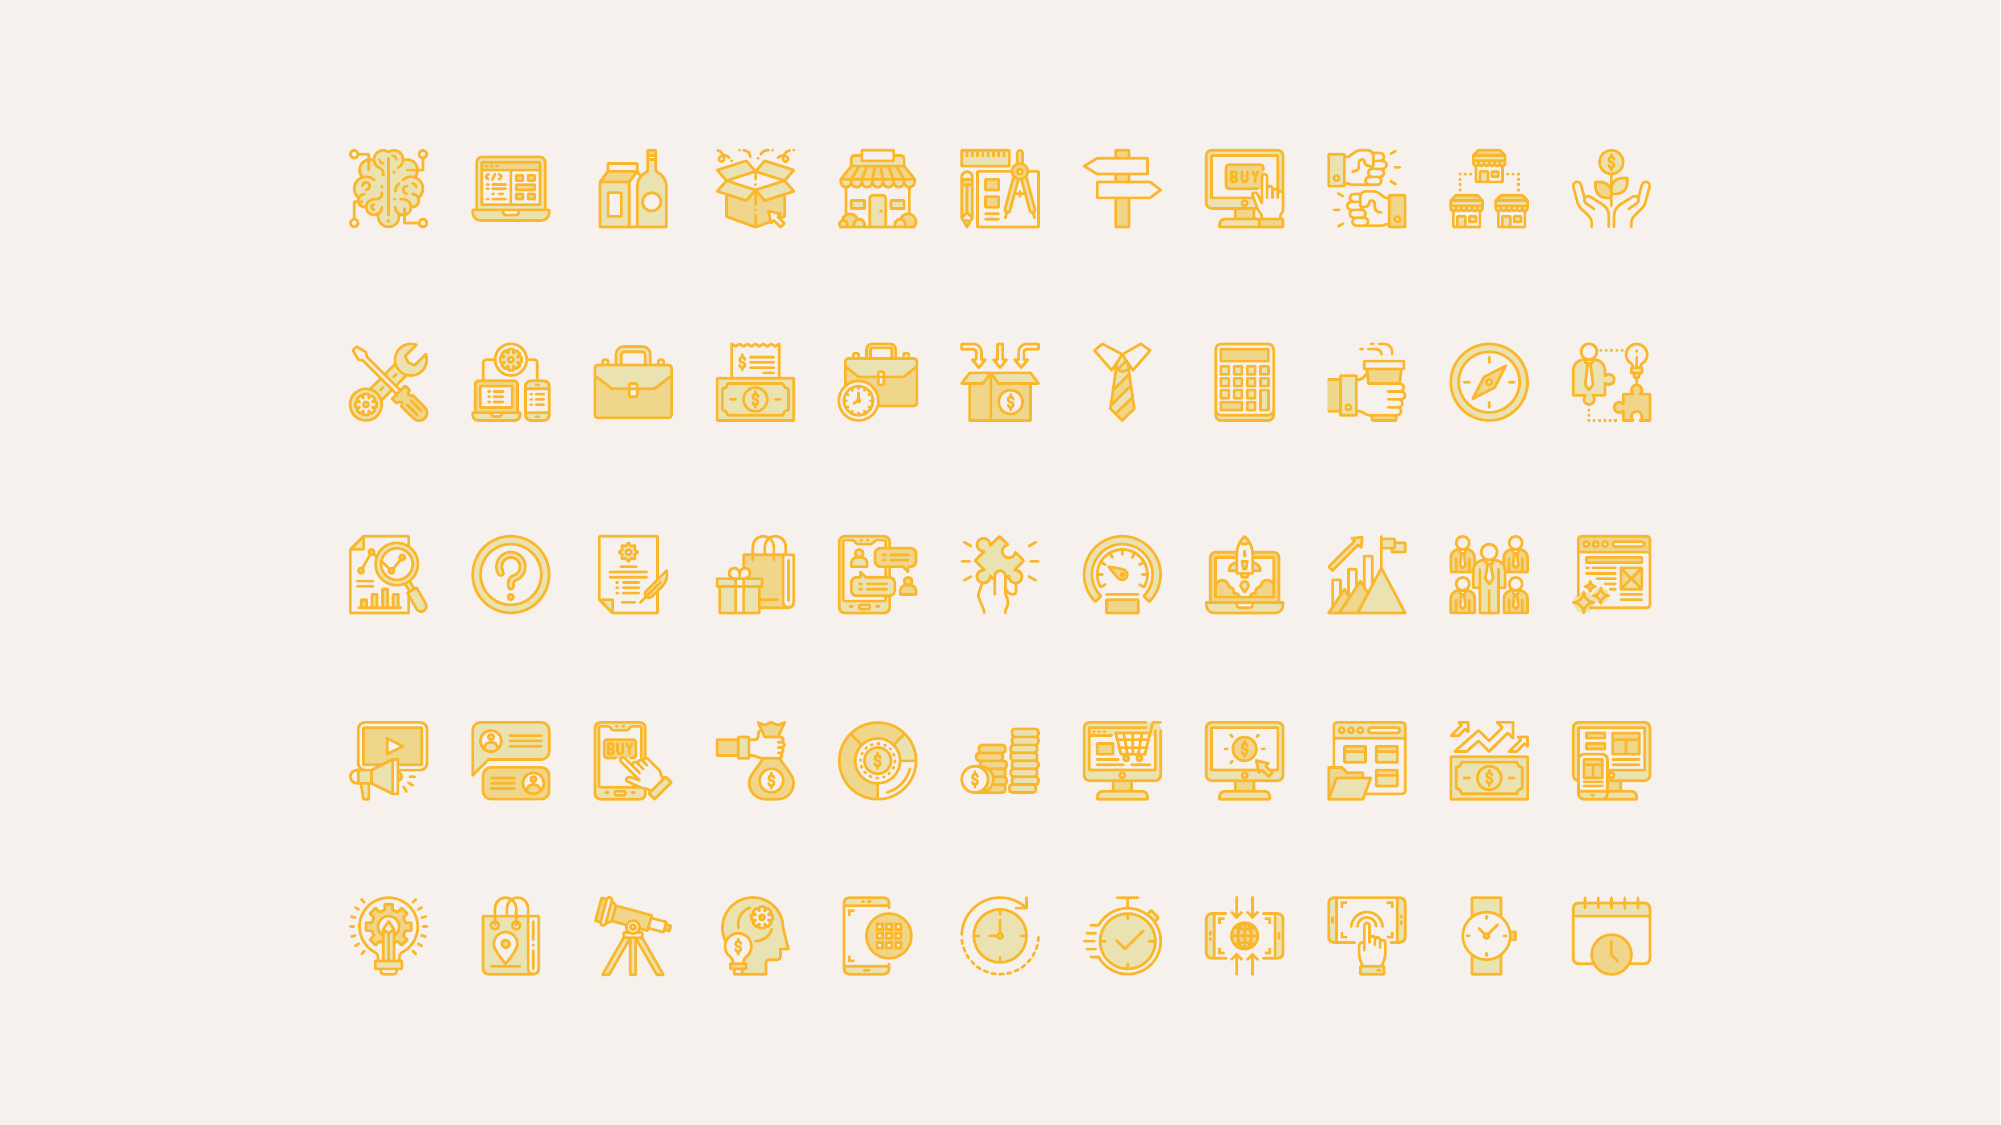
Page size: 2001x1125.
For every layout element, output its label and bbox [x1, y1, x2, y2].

text_box [1571, 896, 1652, 976]
text_box [1327, 896, 1407, 976]
text_box [594, 895, 673, 977]
text_box [715, 534, 796, 615]
text_box [834, 718, 918, 804]
text_box [348, 721, 429, 801]
text_box [349, 534, 429, 615]
text_box [1204, 896, 1285, 976]
text_box [1082, 896, 1165, 976]
text_box [842, 896, 913, 976]
text_box [1571, 534, 1652, 615]
text_box [1461, 896, 1517, 976]
text_box [1571, 342, 1652, 422]
text_box [1214, 342, 1275, 422]
text_box [1327, 148, 1407, 229]
text_box [471, 155, 551, 222]
text_box [719, 894, 790, 976]
text_box [468, 531, 551, 617]
text_box [1449, 148, 1529, 229]
text_box [837, 534, 918, 615]
text_box [1571, 721, 1652, 801]
text_box [1079, 534, 1166, 615]
text_box [715, 721, 796, 801]
text_box [1093, 342, 1152, 422]
text_box [960, 148, 1040, 229]
text_box [471, 342, 551, 422]
text_box [715, 148, 796, 229]
text_box [1204, 148, 1285, 229]
text_box [598, 534, 670, 615]
text_box [1449, 534, 1529, 615]
text_box [347, 341, 430, 424]
text_box [1082, 721, 1163, 801]
text_box [1204, 534, 1285, 615]
text_box [593, 721, 673, 801]
text_box [1327, 721, 1407, 801]
text_box [715, 342, 796, 422]
text_box [1446, 342, 1529, 425]
text_box [960, 727, 1040, 794]
text_box [593, 345, 673, 420]
text_box [1204, 721, 1285, 801]
text_box [1327, 534, 1407, 615]
text_box [348, 148, 429, 229]
text_box [1449, 721, 1529, 801]
text_box [960, 893, 1040, 976]
text_box [1571, 148, 1652, 229]
text_box [1082, 148, 1163, 229]
text_box [837, 148, 918, 229]
text_box [1327, 342, 1407, 422]
text_box [960, 534, 1040, 615]
text_box [471, 721, 551, 801]
text_box [481, 896, 541, 976]
text_box [836, 342, 919, 423]
text_box [960, 342, 1040, 422]
text_box [598, 148, 668, 229]
text_box [348, 896, 429, 976]
